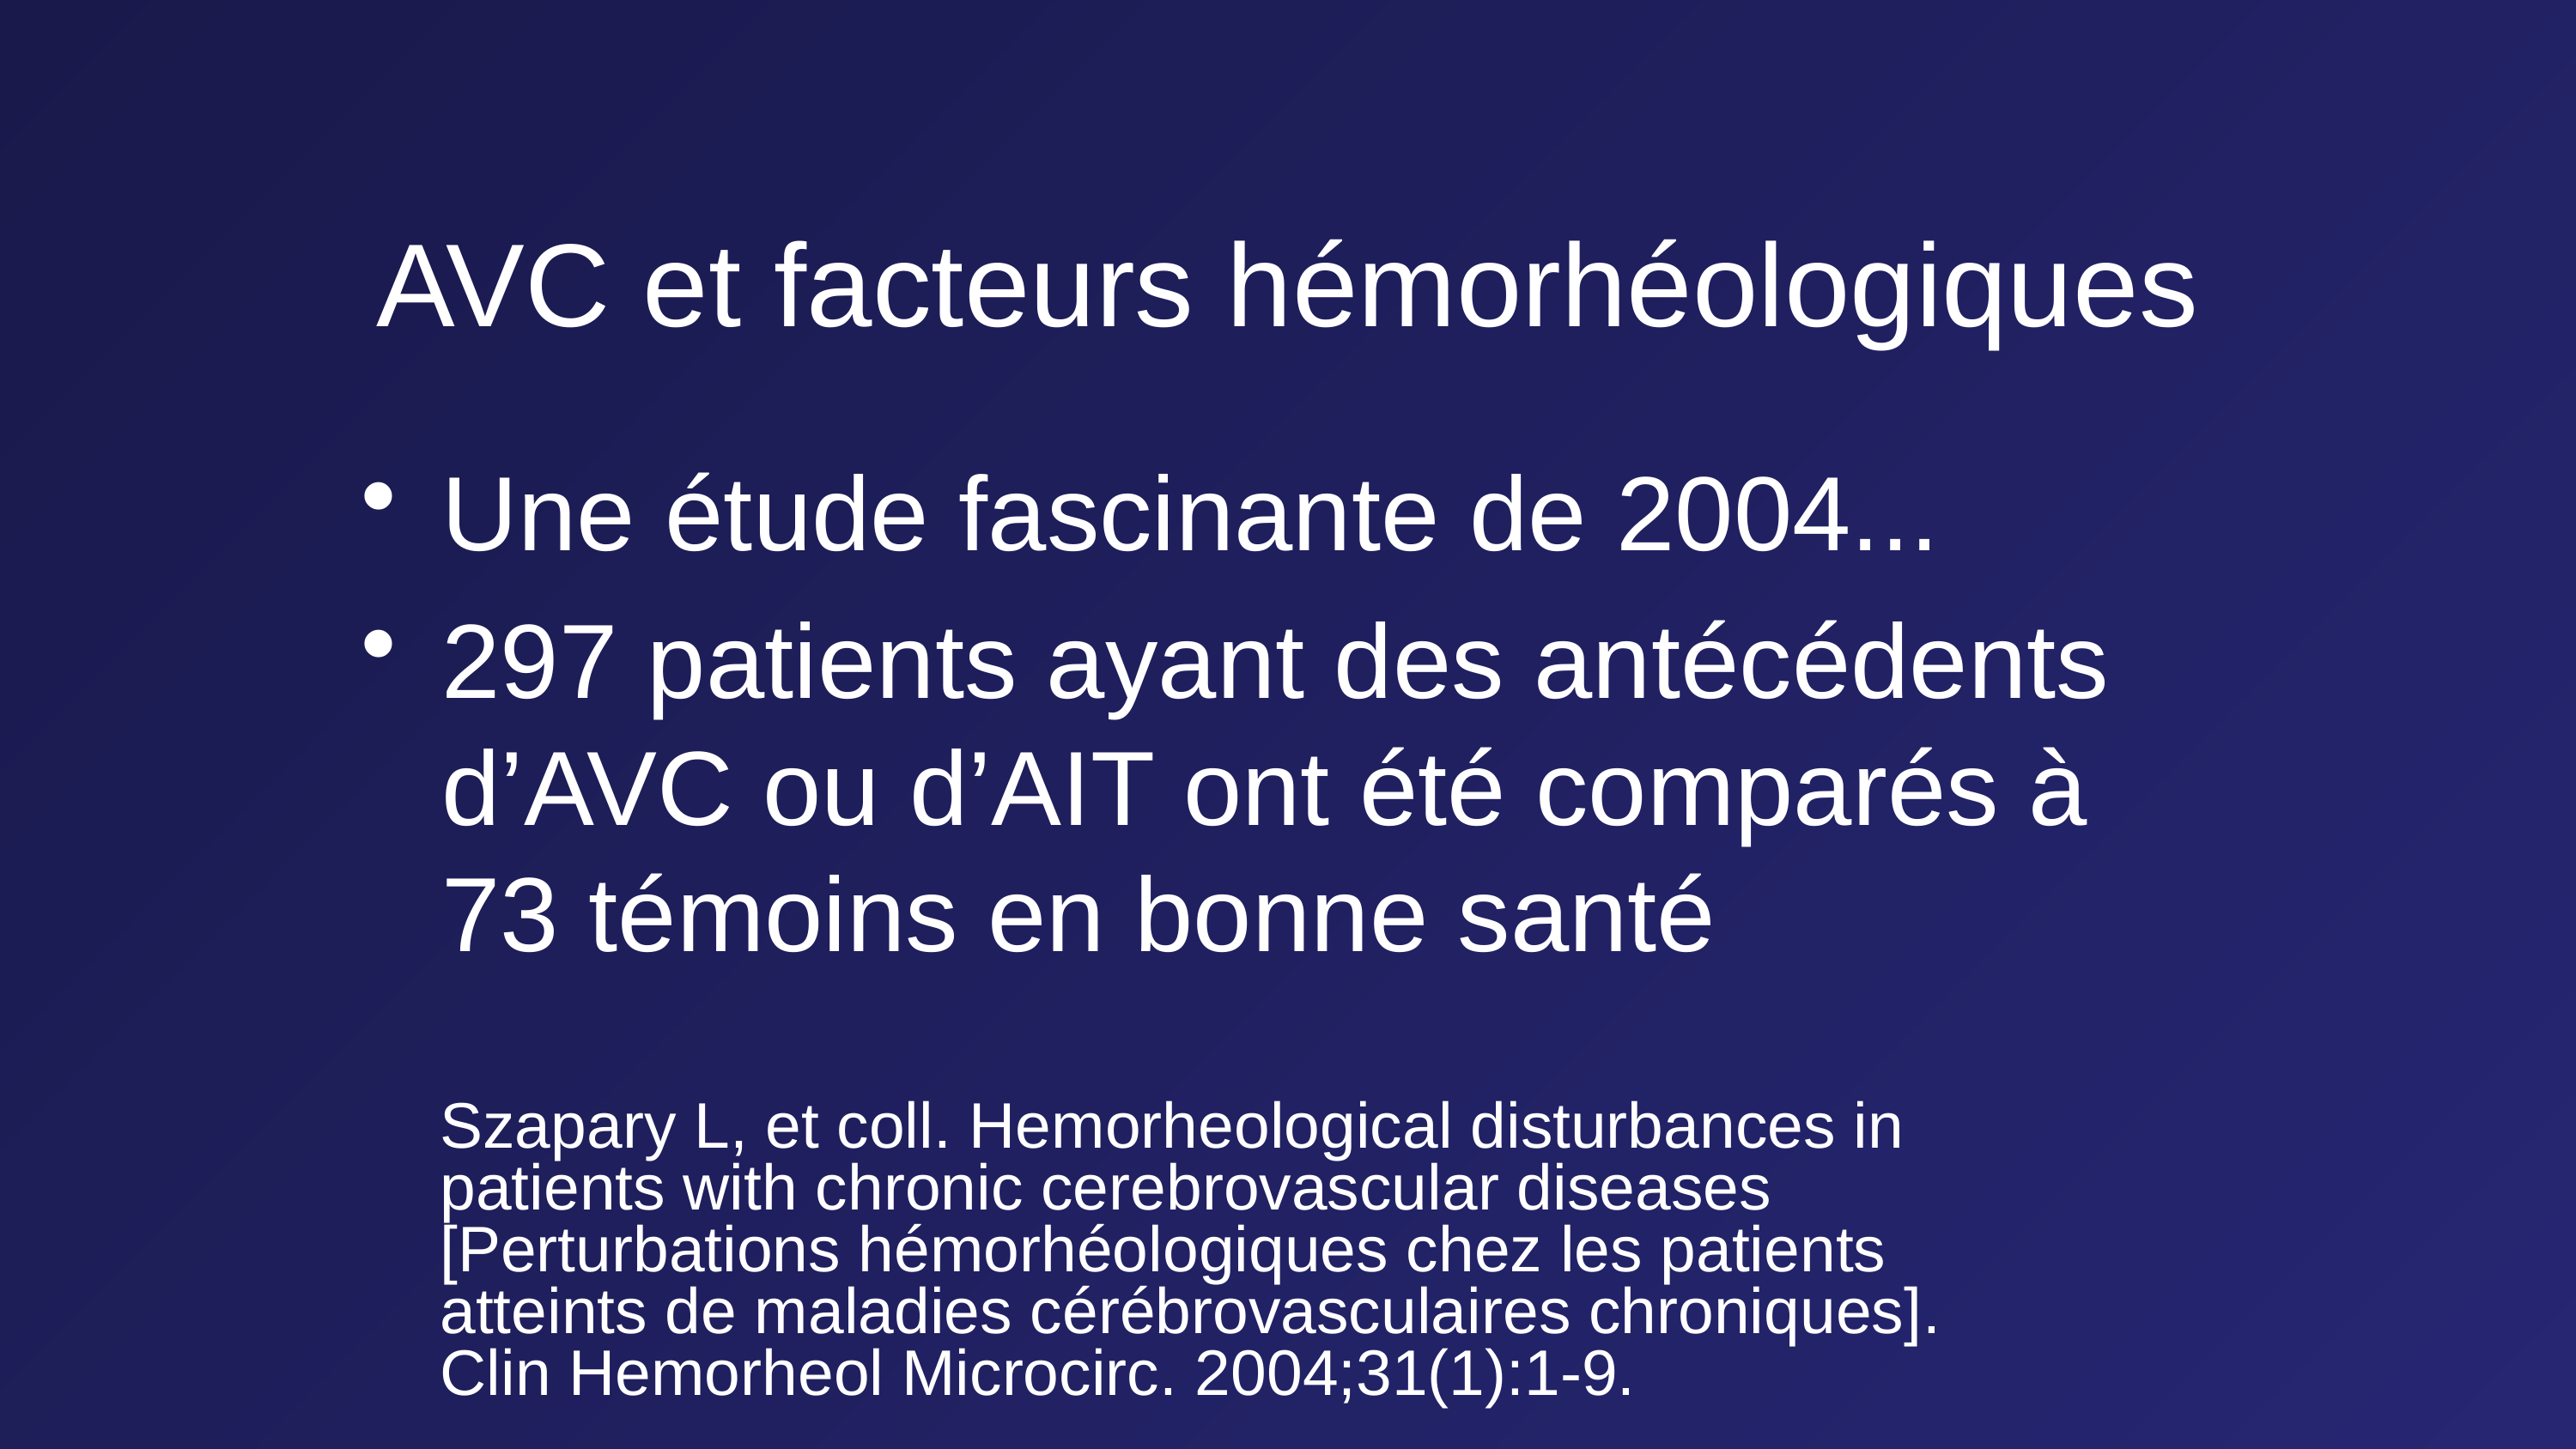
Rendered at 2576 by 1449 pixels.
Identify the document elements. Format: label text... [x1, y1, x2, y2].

text_box Szapary L, et coll. Hemorheological disturbances in patients with chronic cerebrovascular diseases [Perturbations hémorhéologiques chez les patients atteints de maladies cérébrovasculaires chroniques]. Clin Hemorheol Microcirc. 2004;31(1):1-9. [418, 1088, 2082, 1449]
list Une étude fascinante de 2004... 297 patients ayant des antécédents d’AVC ou d’AIT ont été comparés à 73 témoins en bonne santé [339, 434, 2237, 1089]
title AVC et facteurs hémorhéologiques [304, 209, 2272, 349]
